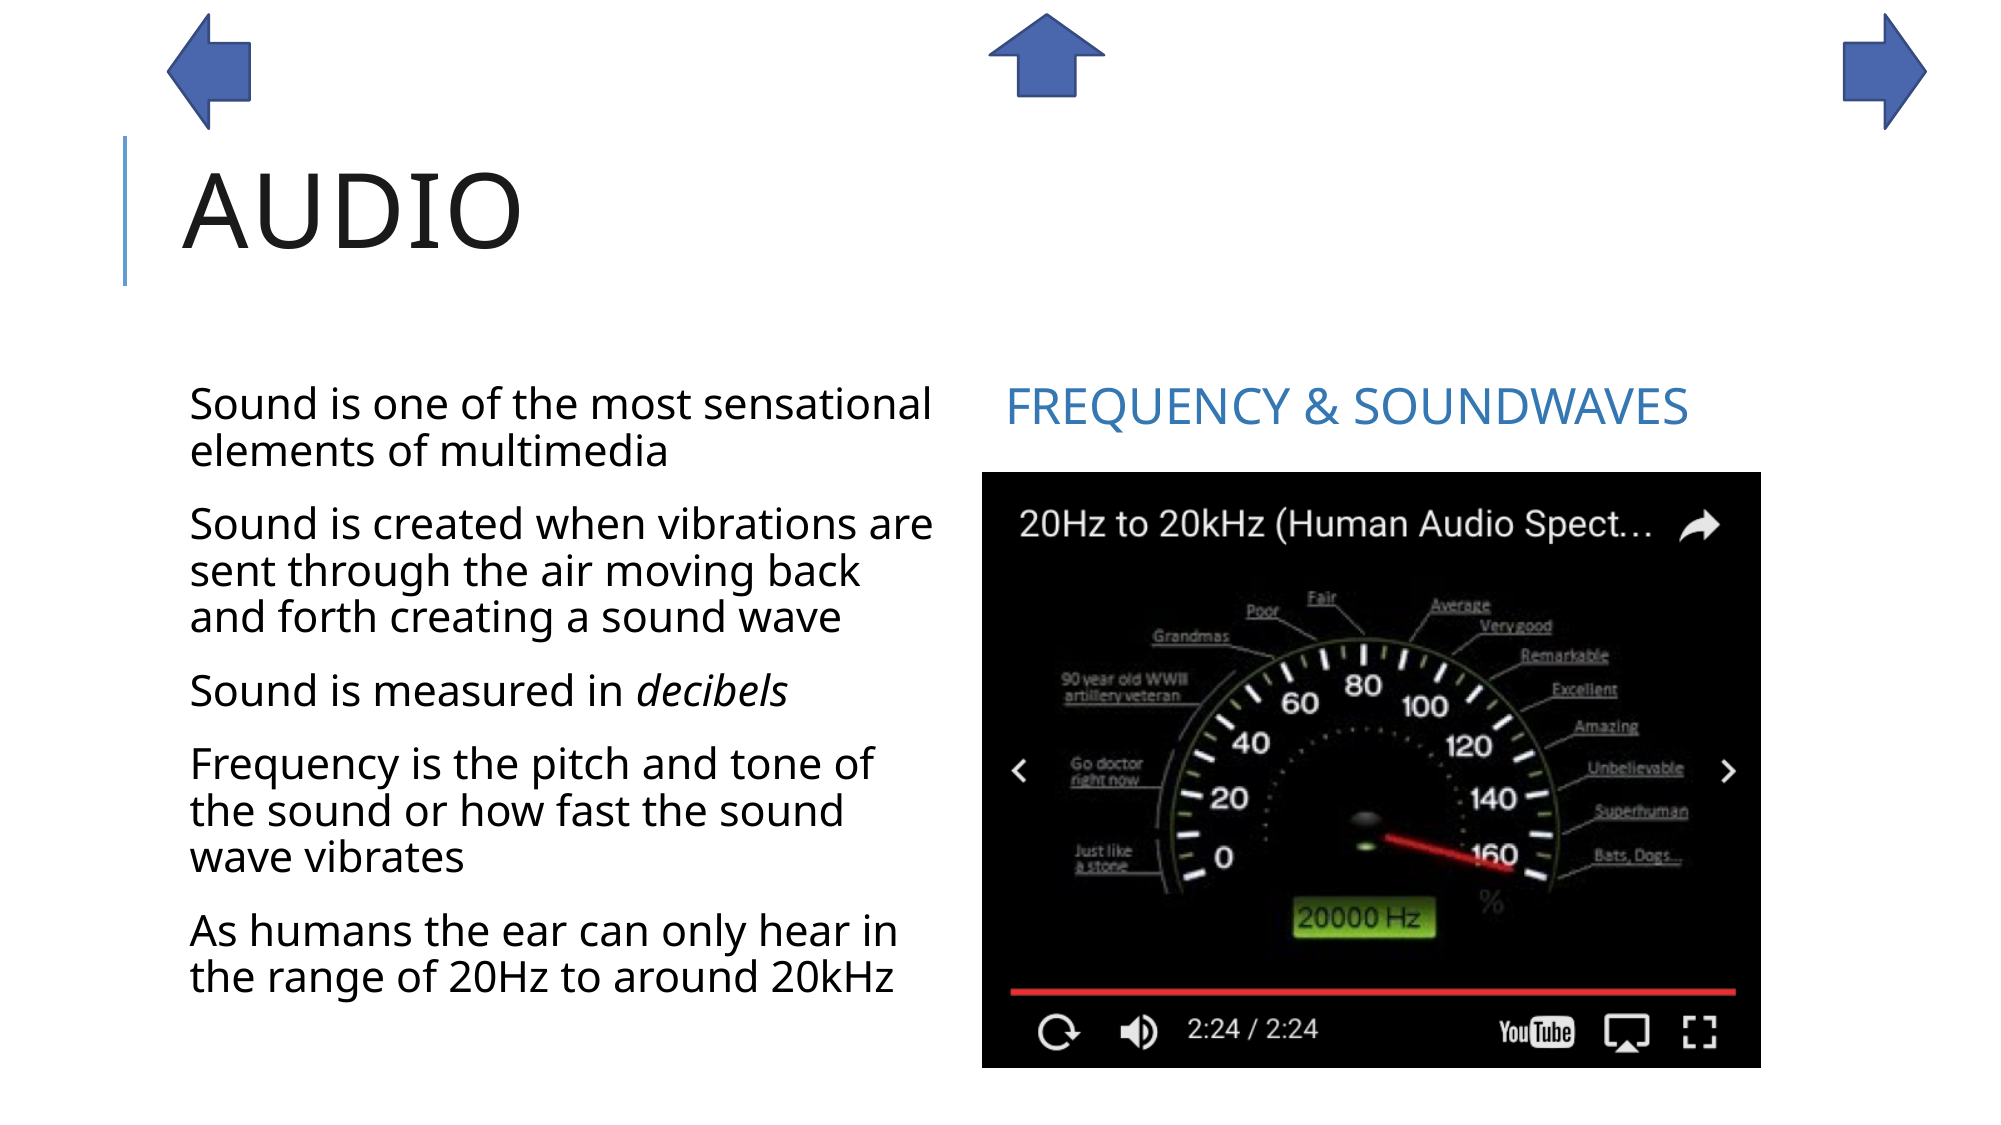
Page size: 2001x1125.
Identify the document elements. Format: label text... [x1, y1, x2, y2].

picture [982, 472, 1761, 1068]
text_box [166, 13, 251, 131]
list FREQUENCY & SOUNDWAVES [982, 373, 1763, 1034]
text_box [1842, 13, 1927, 131]
text_box [988, 13, 1106, 98]
list Sound is one of the most sensational elements of multimedia Sound is created when vibrations are sent through the air moving back and forth creating a sound wave Sound is measured in decibels Frequency is the pitch and tone of the sound or how fast the sound wave vibrates As humans the ear can only hear in the range of 20Hz to around 20kHz [168, 375, 948, 1035]
title AUDIO [168, 96, 1763, 342]
